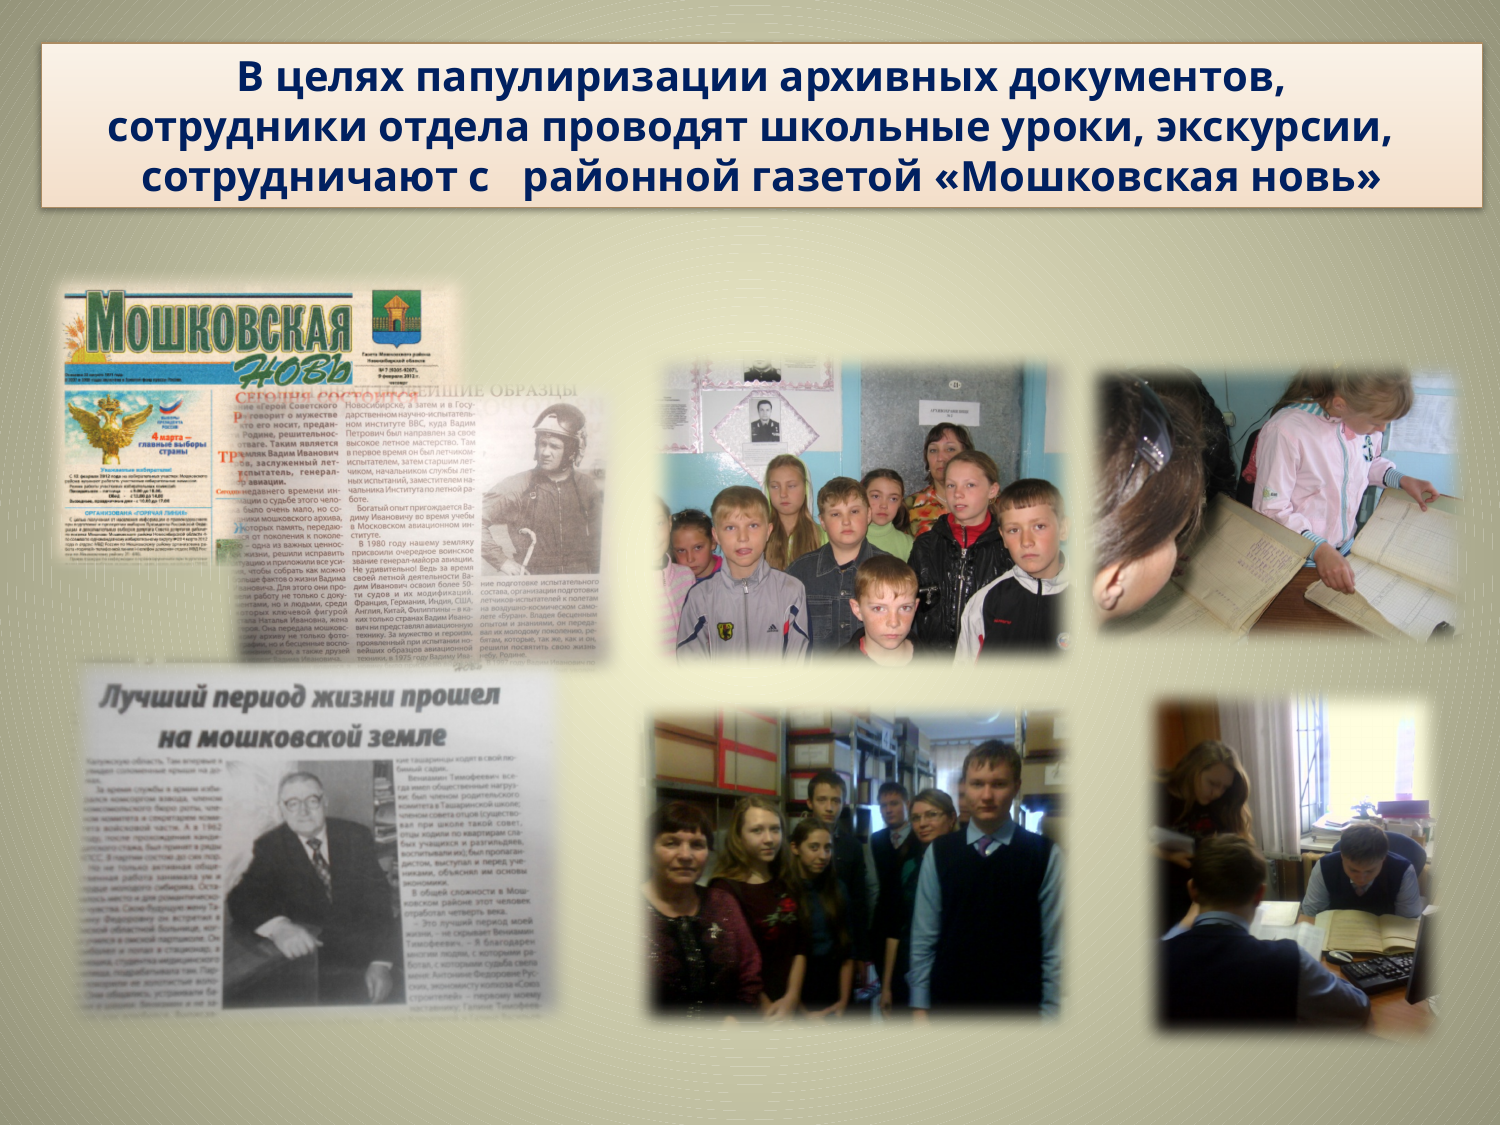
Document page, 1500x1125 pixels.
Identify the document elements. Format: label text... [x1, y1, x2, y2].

picture [631, 698, 1080, 1035]
picture [647, 347, 1472, 672]
picture [1137, 682, 1448, 1051]
picture [64, 201, 627, 1031]
text_box В целях папулиризации архивных документов, сотрудники отдела проводят школьные уроки, экскурсии, сотрудничают с районной газетой «Мошковская новь» [41, 42, 1483, 208]
